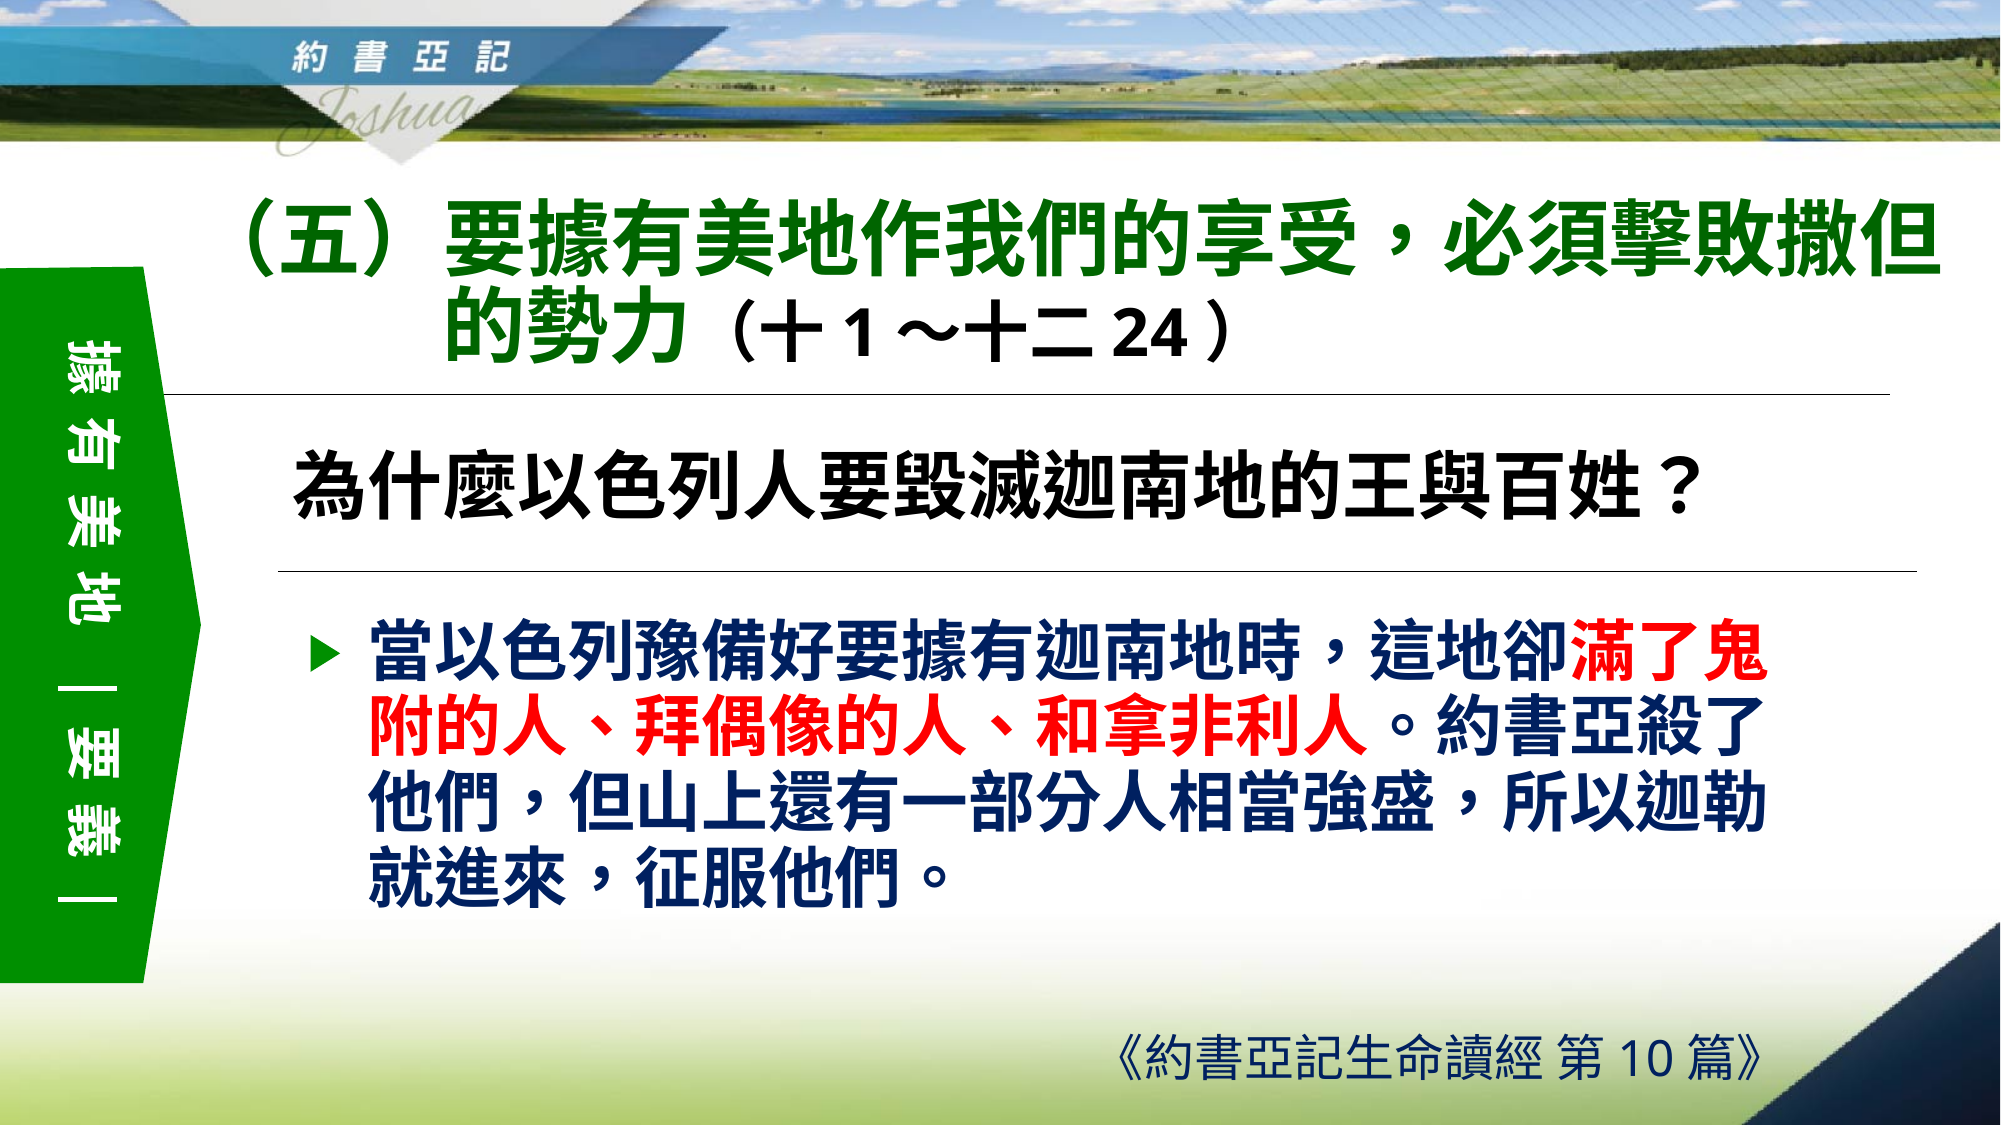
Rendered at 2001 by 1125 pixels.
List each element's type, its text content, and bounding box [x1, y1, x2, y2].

text_box （五）要據有美地作我們的享受，必須擊敗撒但的勢力（十1～十二24） [179, 191, 1980, 381]
text_box 據有美地 要義 [38, 324, 137, 915]
text_box [0, 265, 202, 985]
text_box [277, 430, 1929, 1096]
picture [0, 0, 2001, 1125]
